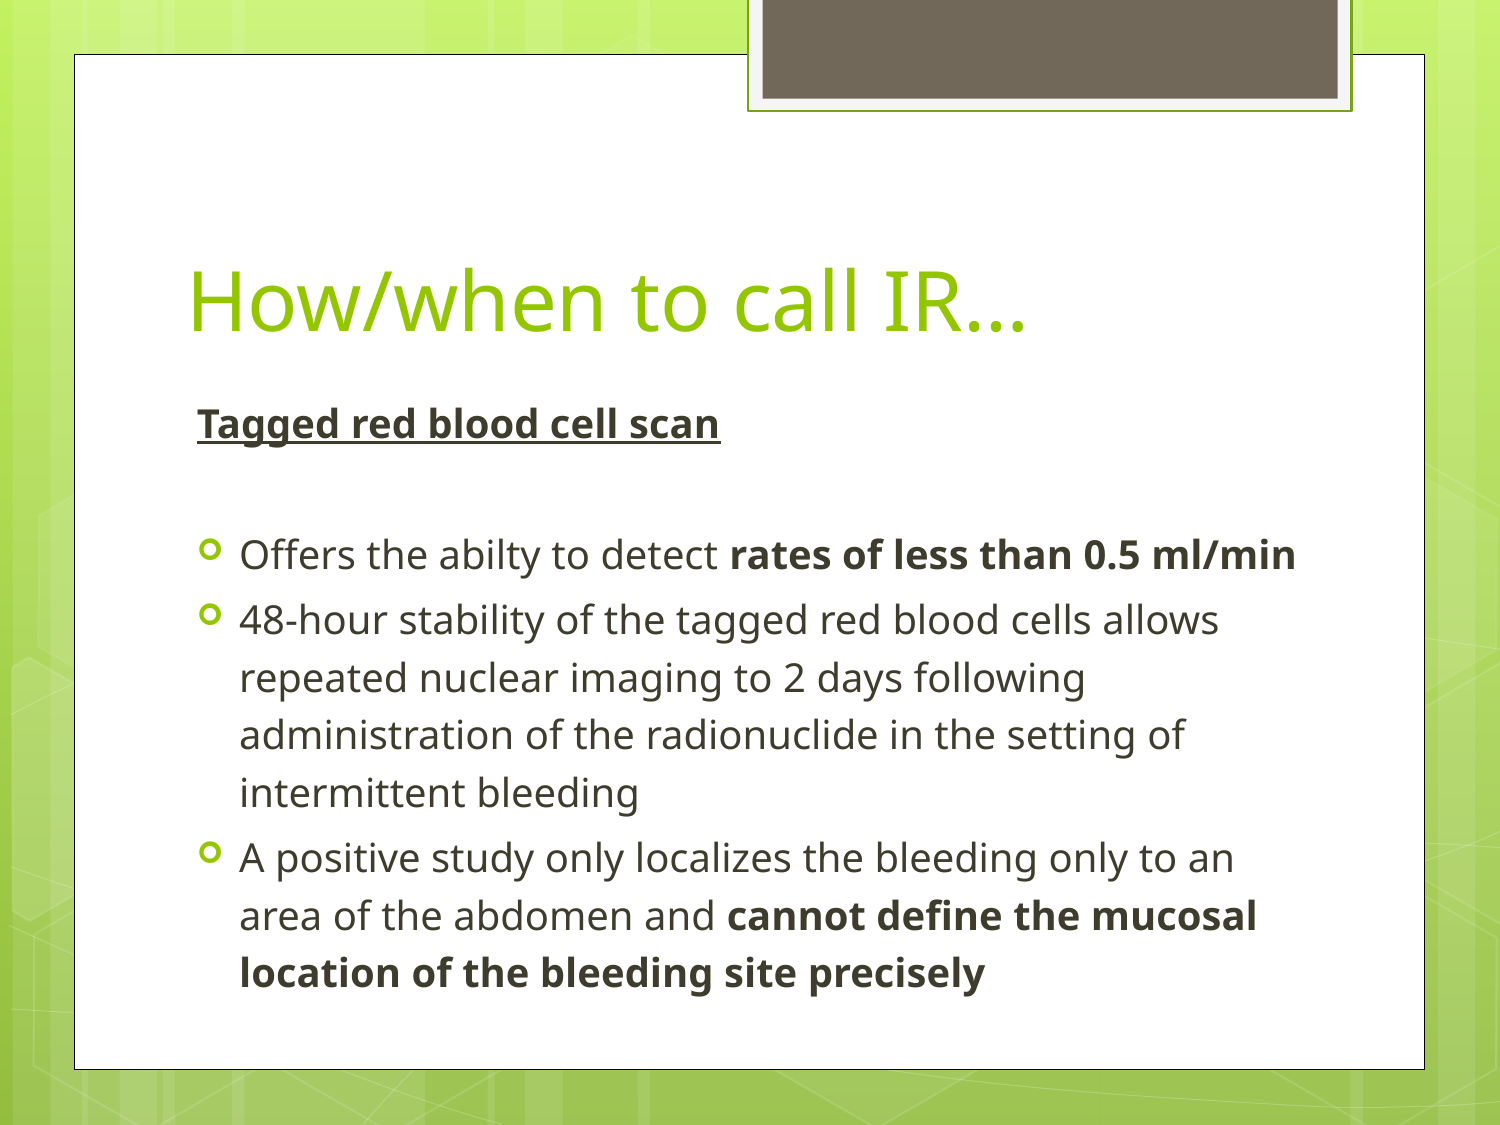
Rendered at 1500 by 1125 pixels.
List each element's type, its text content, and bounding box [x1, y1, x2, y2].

list Tagged red blood cell scan Offers the abilty to detect rates of less than 0.5 ml/min 48-hour stability of the tagged red blood cells allows repeated nuclear imaging to 2 days following administration of the radionuclide in the setting of intermittent bleeding A positive study only localizes the bleeding only to an area of the abdomen and cannot define the mucosal location of the bleeding site precisely [171, 381, 1324, 1018]
title How/when to call IR… [171, 168, 1324, 357]
